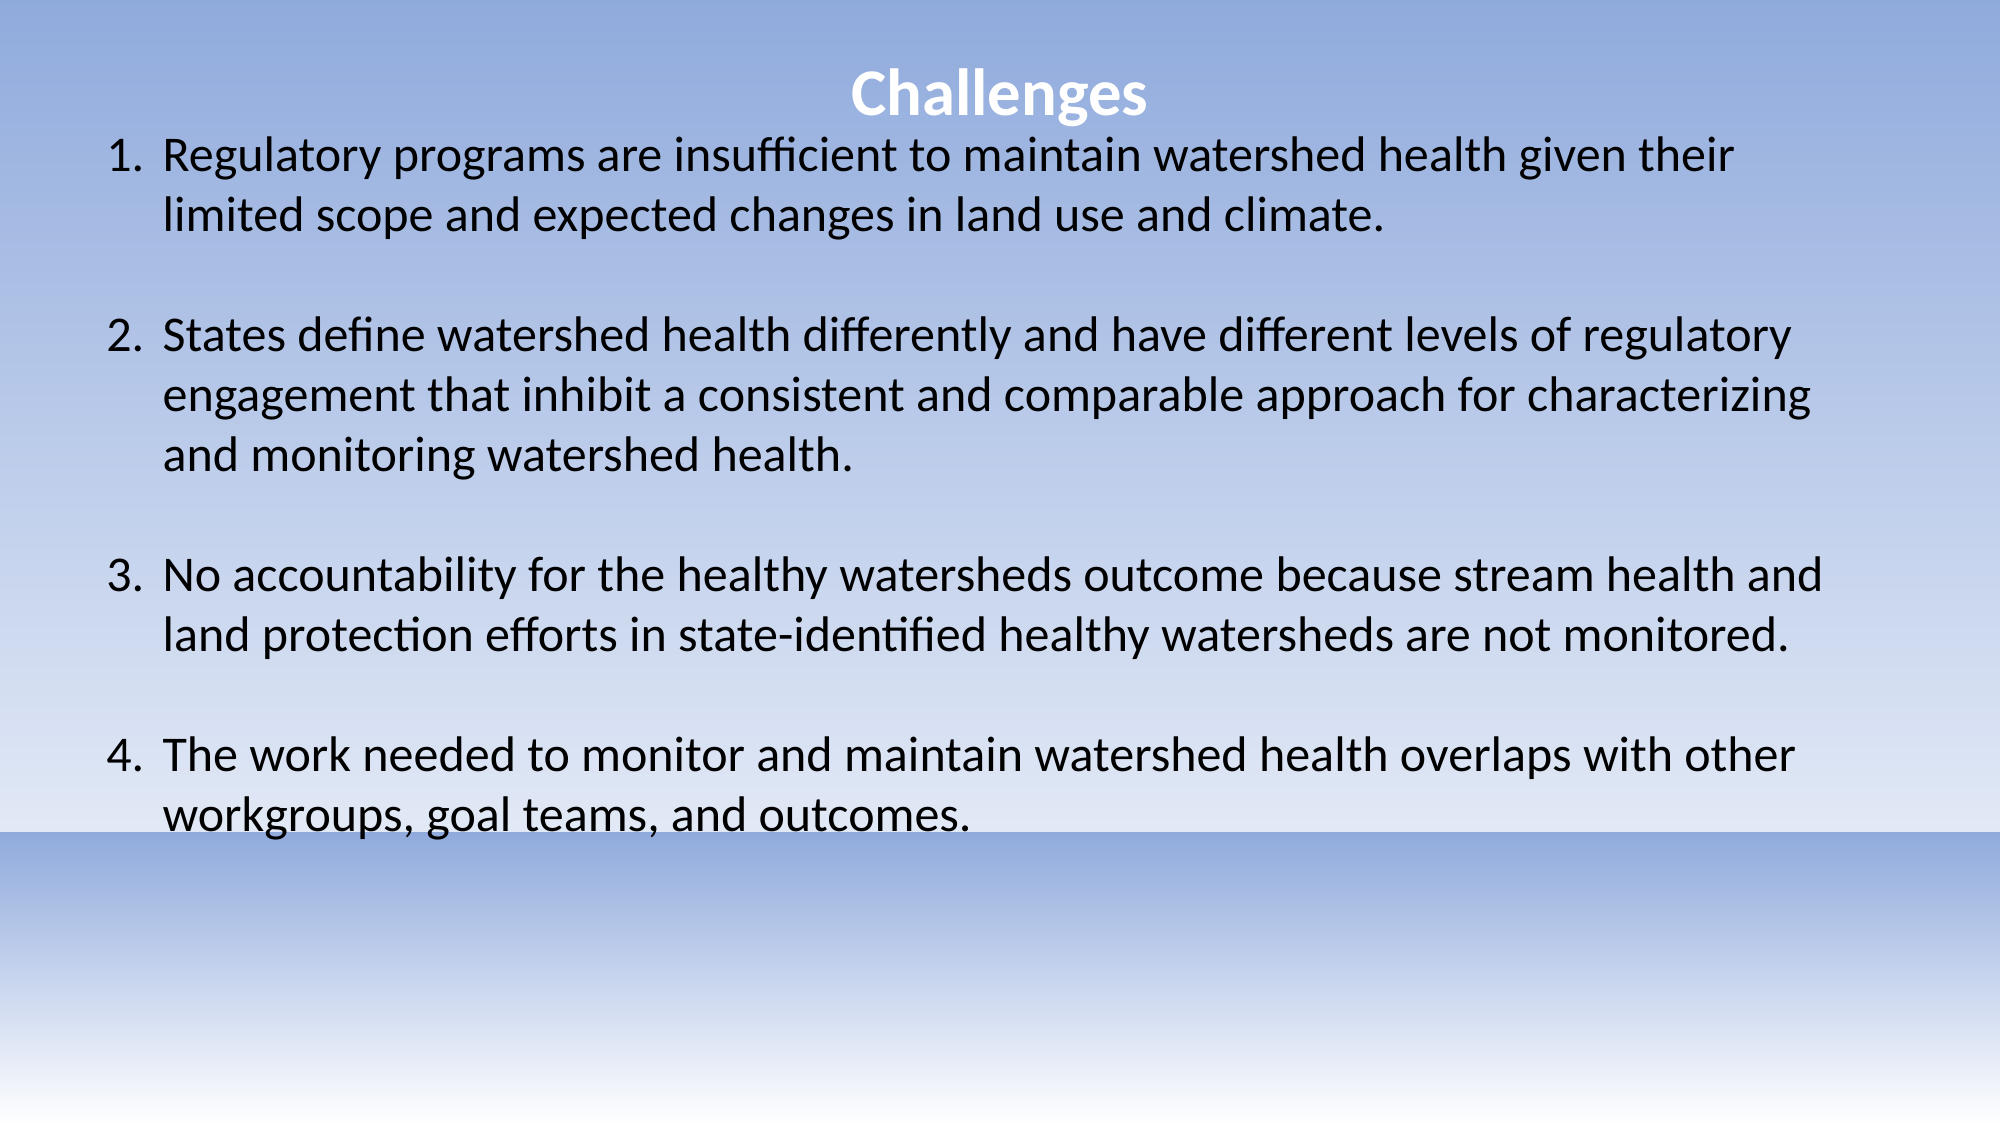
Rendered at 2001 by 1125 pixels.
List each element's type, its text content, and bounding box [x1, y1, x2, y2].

text_box Challenges [836, 41, 1164, 113]
text_box Regulatory programs are insufficient to maintain watershed health given their limited scope and expected changes in land use and climate. States define watershed health differently and have different levels of regulatory engagement that inhibit a consistent and comparable approach for characterizing and monitoring watershed health. No accountability for the healthy watersheds outcome because stream health and land protection efforts in state-identified healthy watersheds are not monitored. The work needed to monitor and maintain watershed health overlaps with other workgroups, goal teams, and outcomes. [91, 113, 1850, 849]
text_box [0, 832, 2000, 1125]
